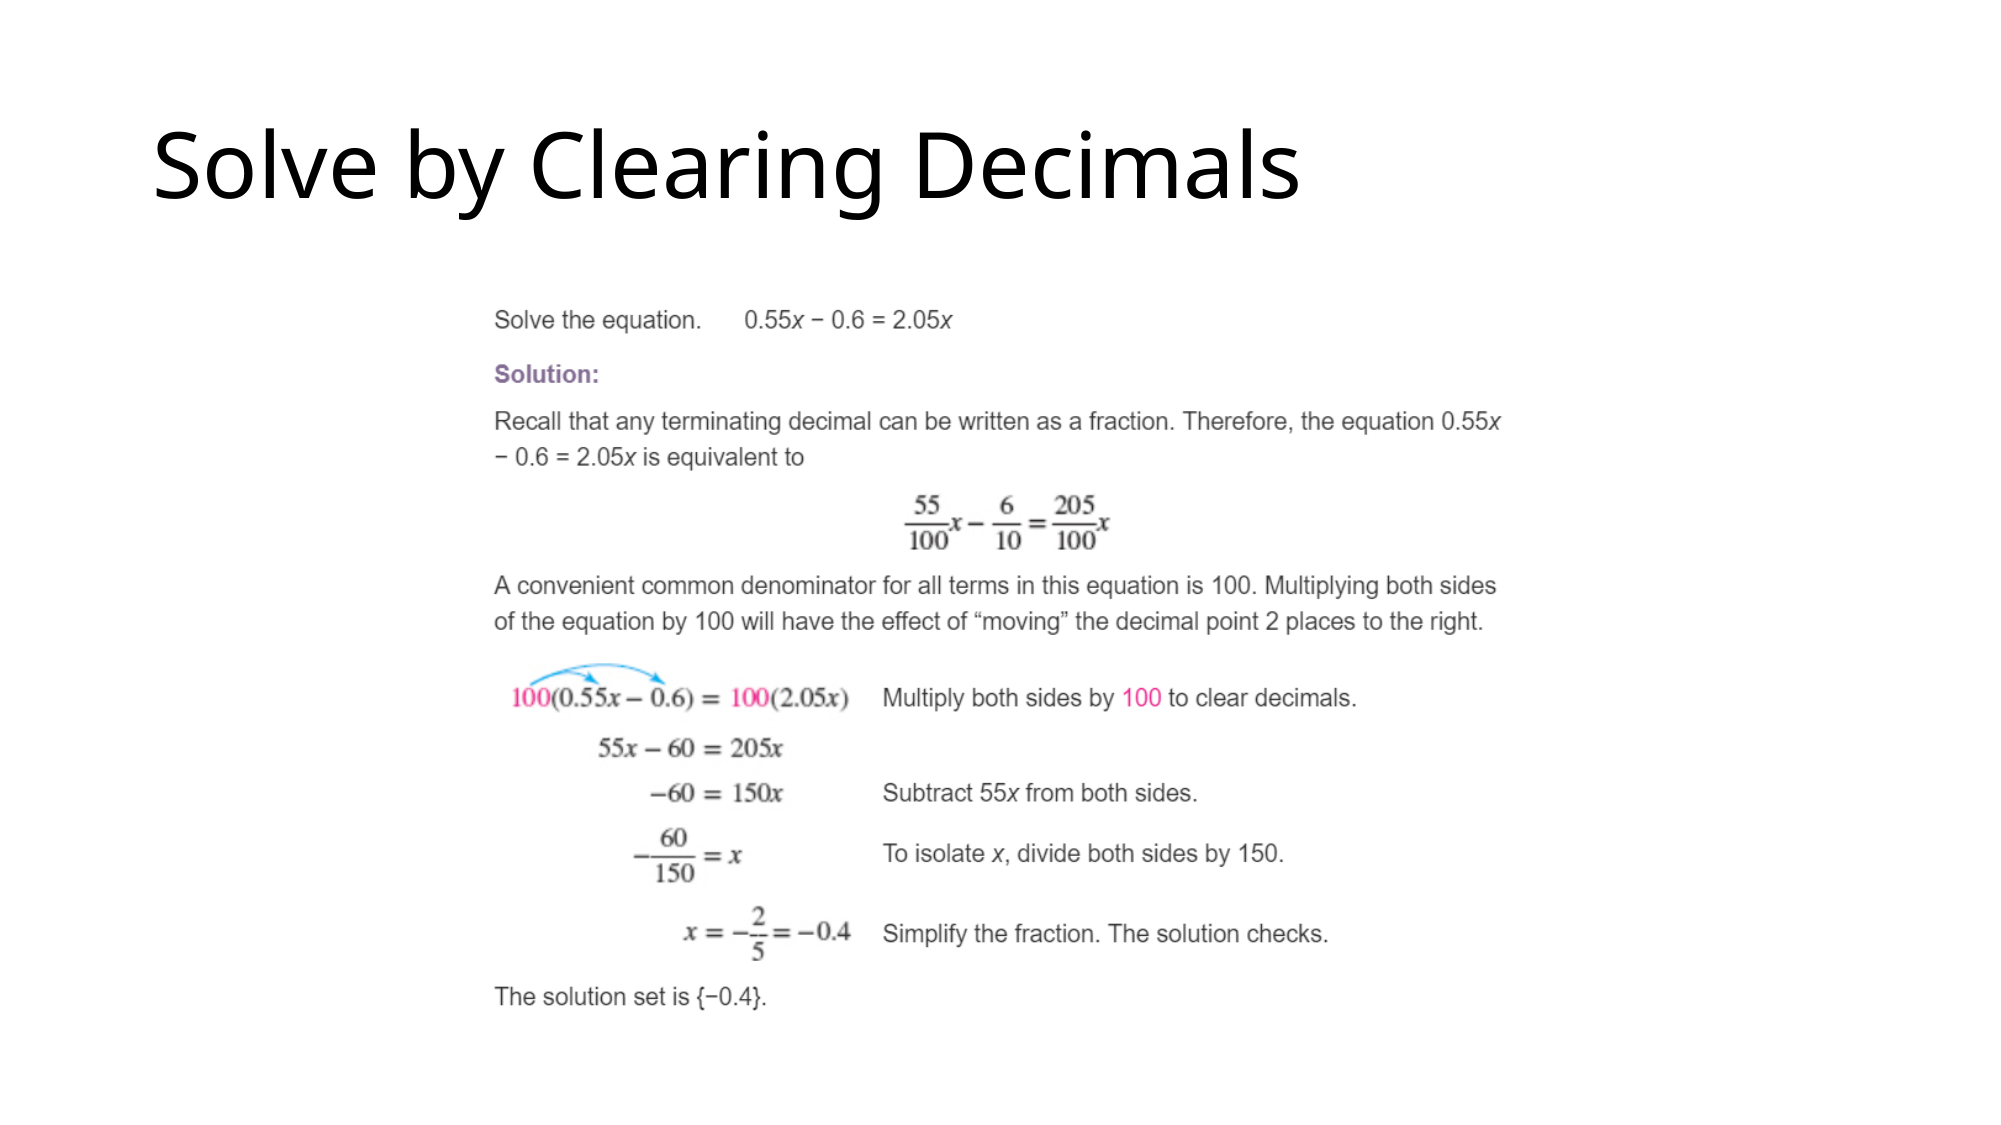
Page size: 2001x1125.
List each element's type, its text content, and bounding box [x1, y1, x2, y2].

title Solve by Clearing Decimals [137, 59, 1863, 278]
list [485, 299, 1515, 1014]
